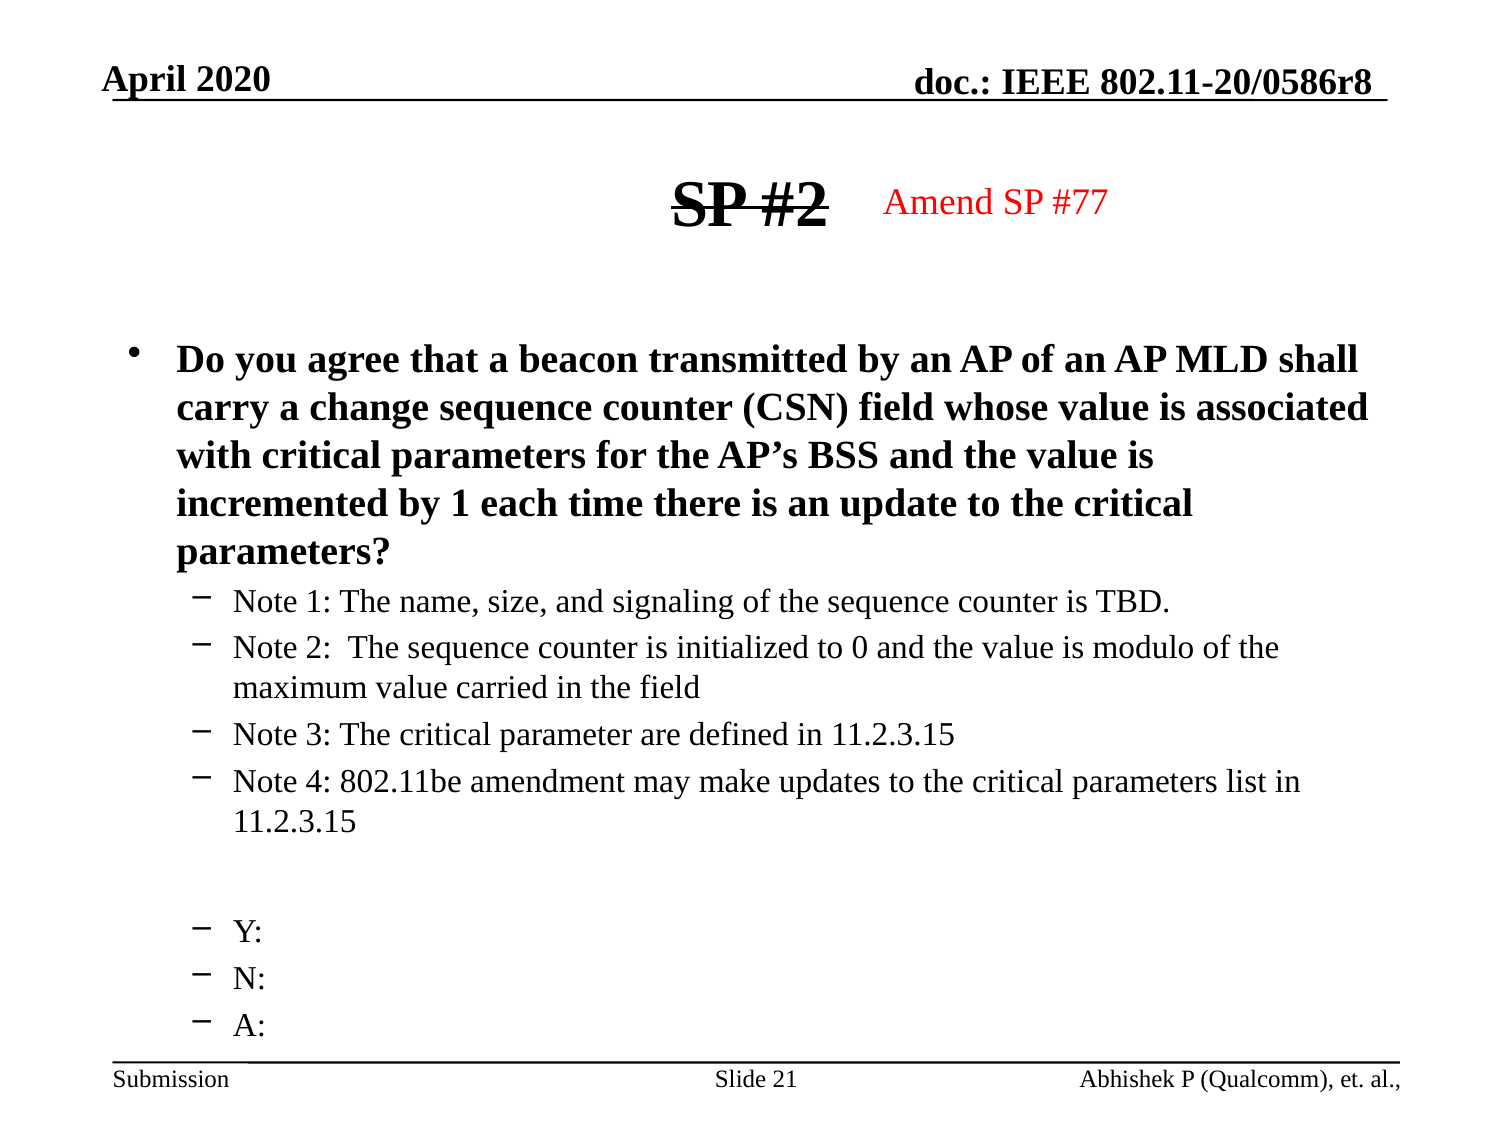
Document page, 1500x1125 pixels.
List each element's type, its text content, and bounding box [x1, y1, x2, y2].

text_box Amend SP #77 [868, 169, 1124, 230]
footer Abhishek P (Qualcomm), et. al., [949, 1061, 1402, 1093]
title SP #2 [112, 112, 1388, 288]
list Do you agree that a beacon transmitted by an AP of an AP MLD shall carry a change sequence counter (CSN) field whose value is associated with critical parameters for the AP’s BSS and the value is incremented by 1 each time there is an update to the critical parameters? Note 1: The name, size, and signaling of the sequence counter is TBD. Note 2: The sequence counter is initialized to 0 and the value is modulo of the maximum value carried in the field Note 3: The critical parameter are defined in 11.2.3.15 Note 4: 802.11be amendment may make updates to the critical parameters list in 11.2.3.15 Y: N: A: [112, 324, 1388, 1052]
slide_number Slide 21 [712, 1061, 801, 1093]
